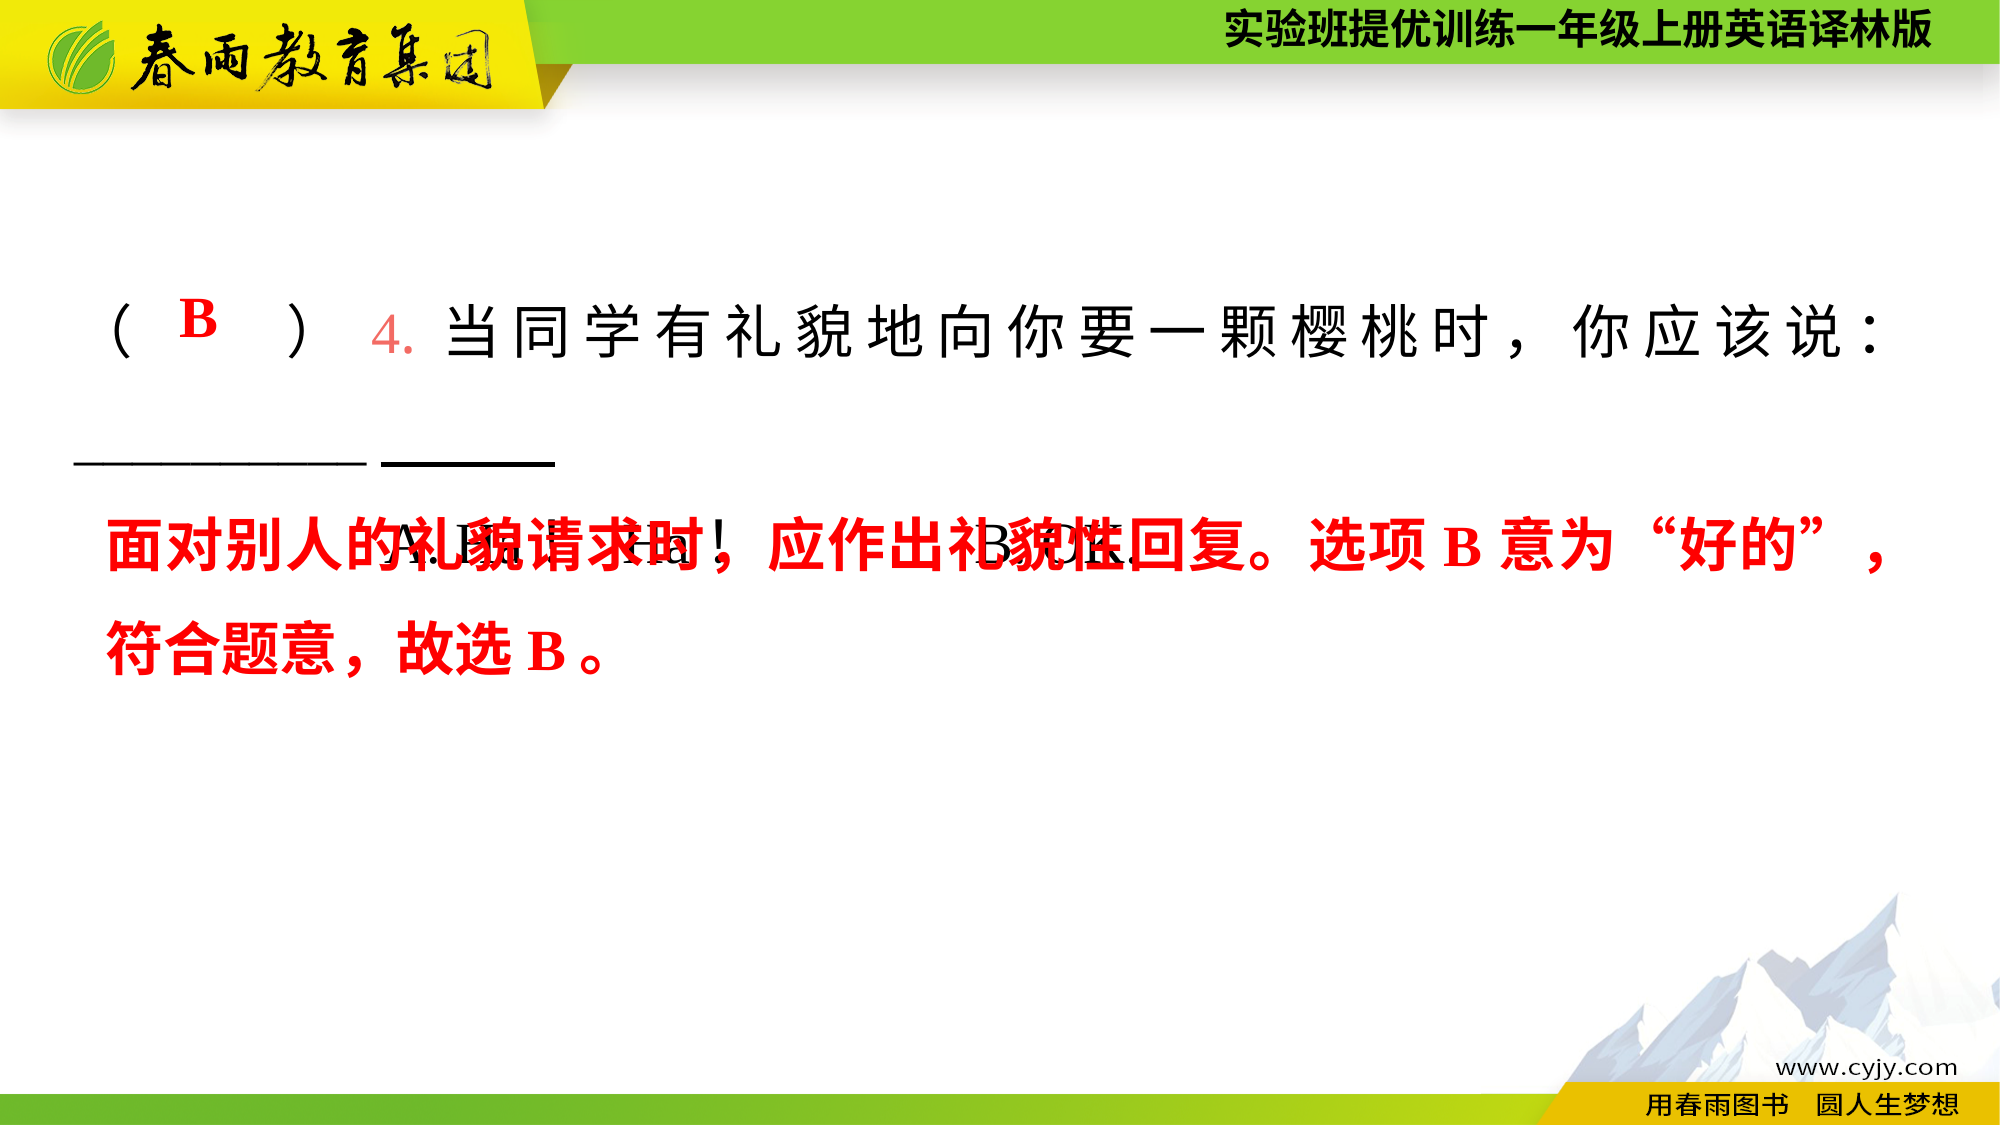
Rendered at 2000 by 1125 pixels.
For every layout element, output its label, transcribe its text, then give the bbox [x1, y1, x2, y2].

picture [0, 0, 2000, 1125]
text_box 面对别人的礼貌请求时，应作出礼貌性回复。选项B意为“好的”，符合题意，故选B。 [90, 465, 1933, 691]
list （ ）4.当同学有礼貌地向你要一颗樱桃时，你应该说：__________ A. Ha！ Ha！ B. OK. [59, 252, 1944, 467]
text_box B [164, 271, 233, 357]
